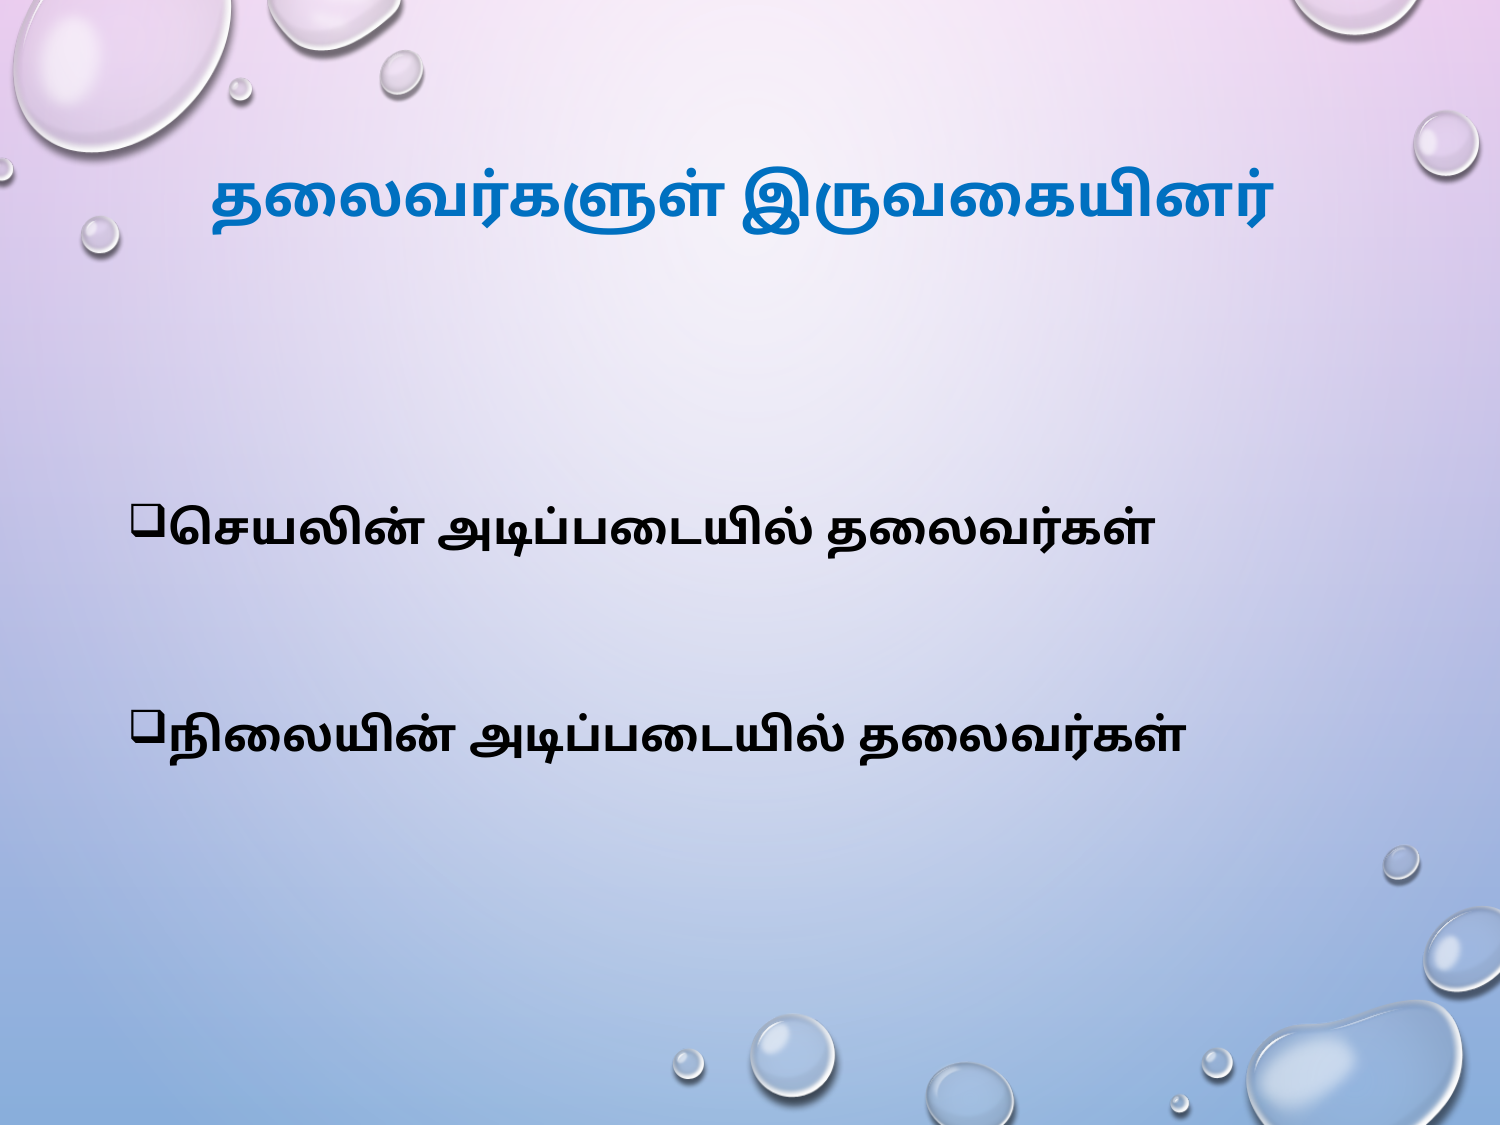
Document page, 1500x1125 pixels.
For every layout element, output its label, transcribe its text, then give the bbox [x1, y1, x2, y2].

picture [0, 0, 1500, 1125]
list செயலின் அடிப்படையில் தலைவர்கள் நிலையின் அடிப்படையில் தலைவர்கள் [112, 388, 1388, 950]
title தலைவர்களுள் இருவகையினர் [112, 101, 1388, 364]
